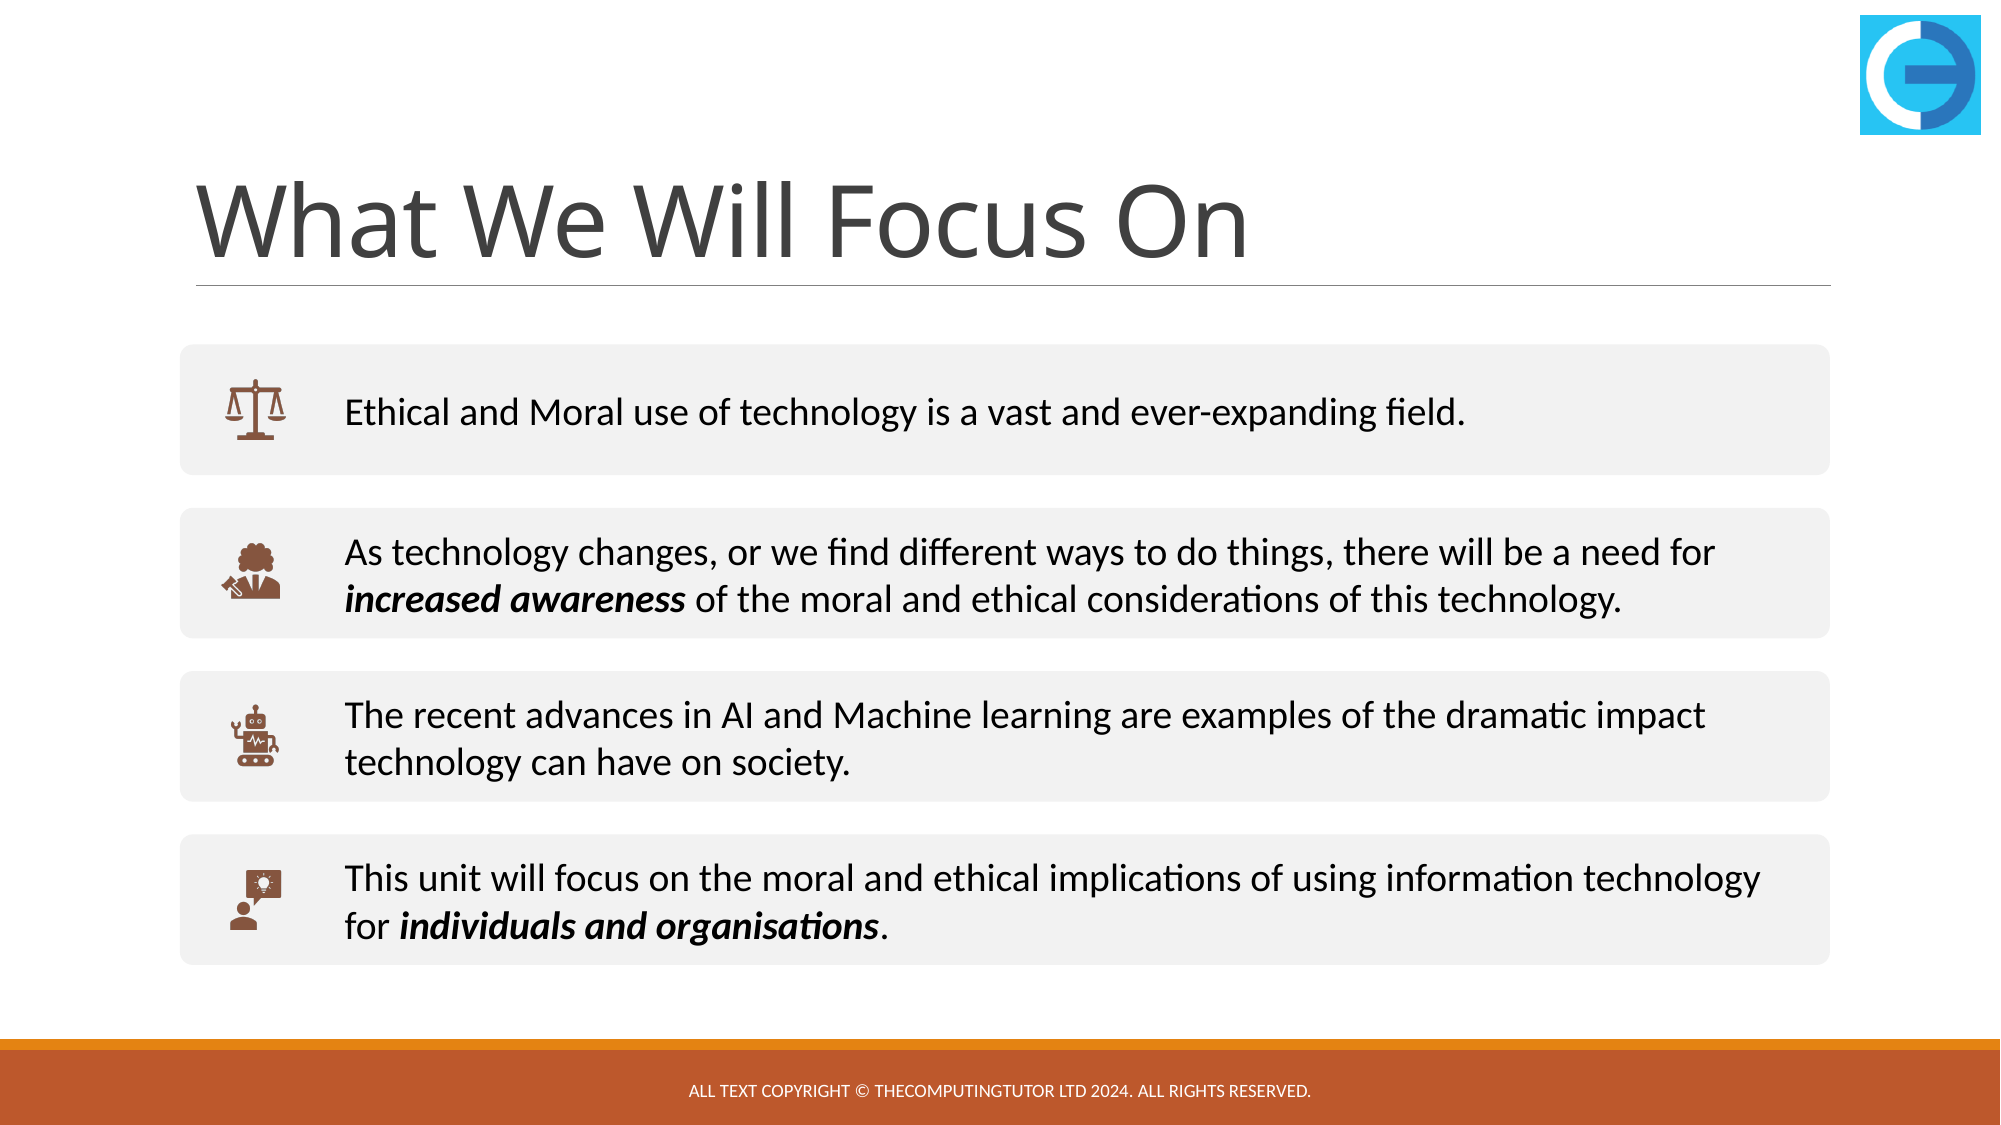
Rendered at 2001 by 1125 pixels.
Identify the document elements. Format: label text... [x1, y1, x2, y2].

picture [1860, 15, 1981, 135]
title What We Will Focus On [180, 47, 1830, 285]
footer All text copyright © TheComputingTutor Ltd 2024. All rights Reserved. [604, 1059, 1396, 1120]
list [179, 343, 1831, 966]
